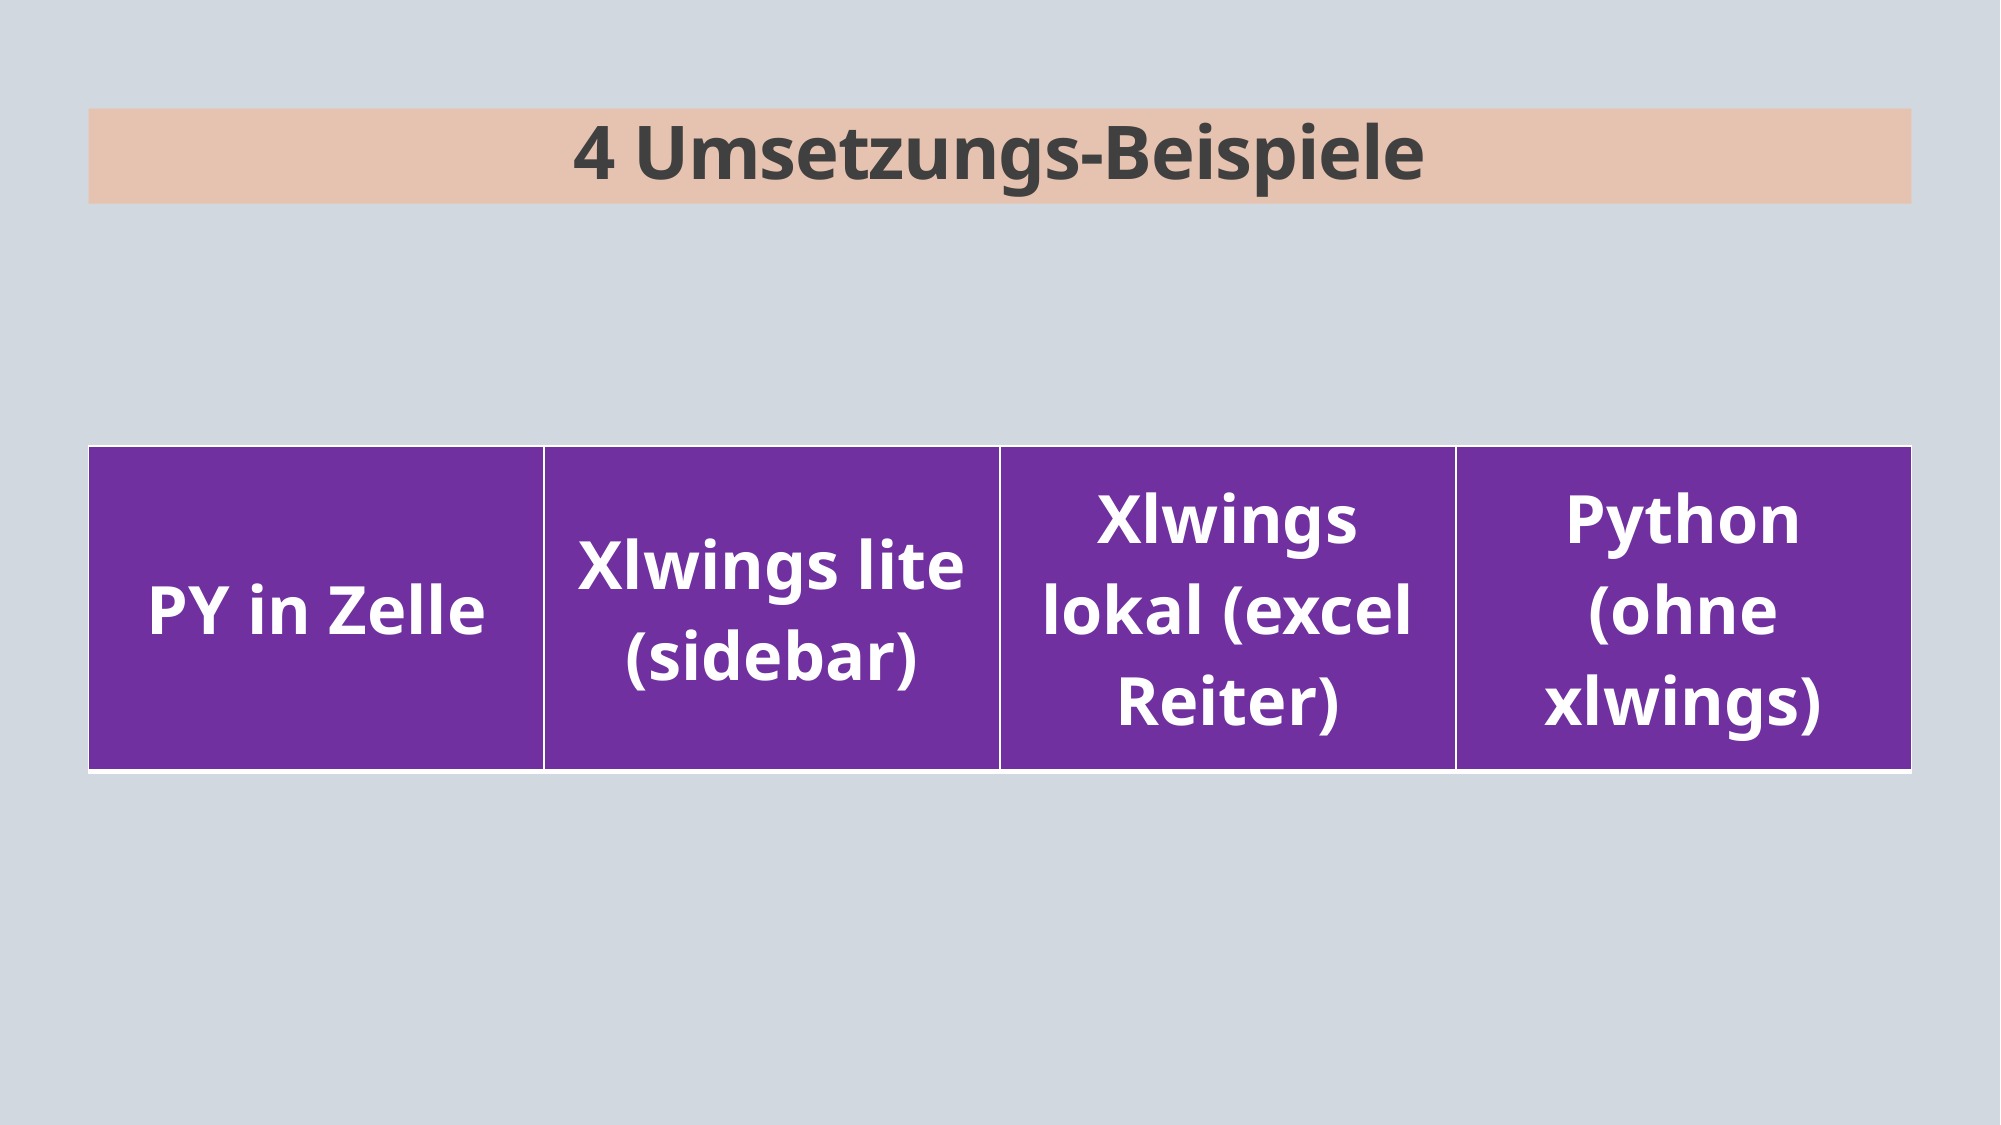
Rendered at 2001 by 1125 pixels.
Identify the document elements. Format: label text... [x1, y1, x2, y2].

title 4 Umsetzungs-Beispiele [88, 108, 1912, 204]
table_header Xlwings lite (sidebar) [545, 447, 999, 769]
table_header Xlwings lokal (excel Reiter) [1001, 447, 1455, 769]
table_header Python (ohne xlwings) [1457, 447, 1911, 769]
table_header PY in Zelle [89, 447, 543, 769]
